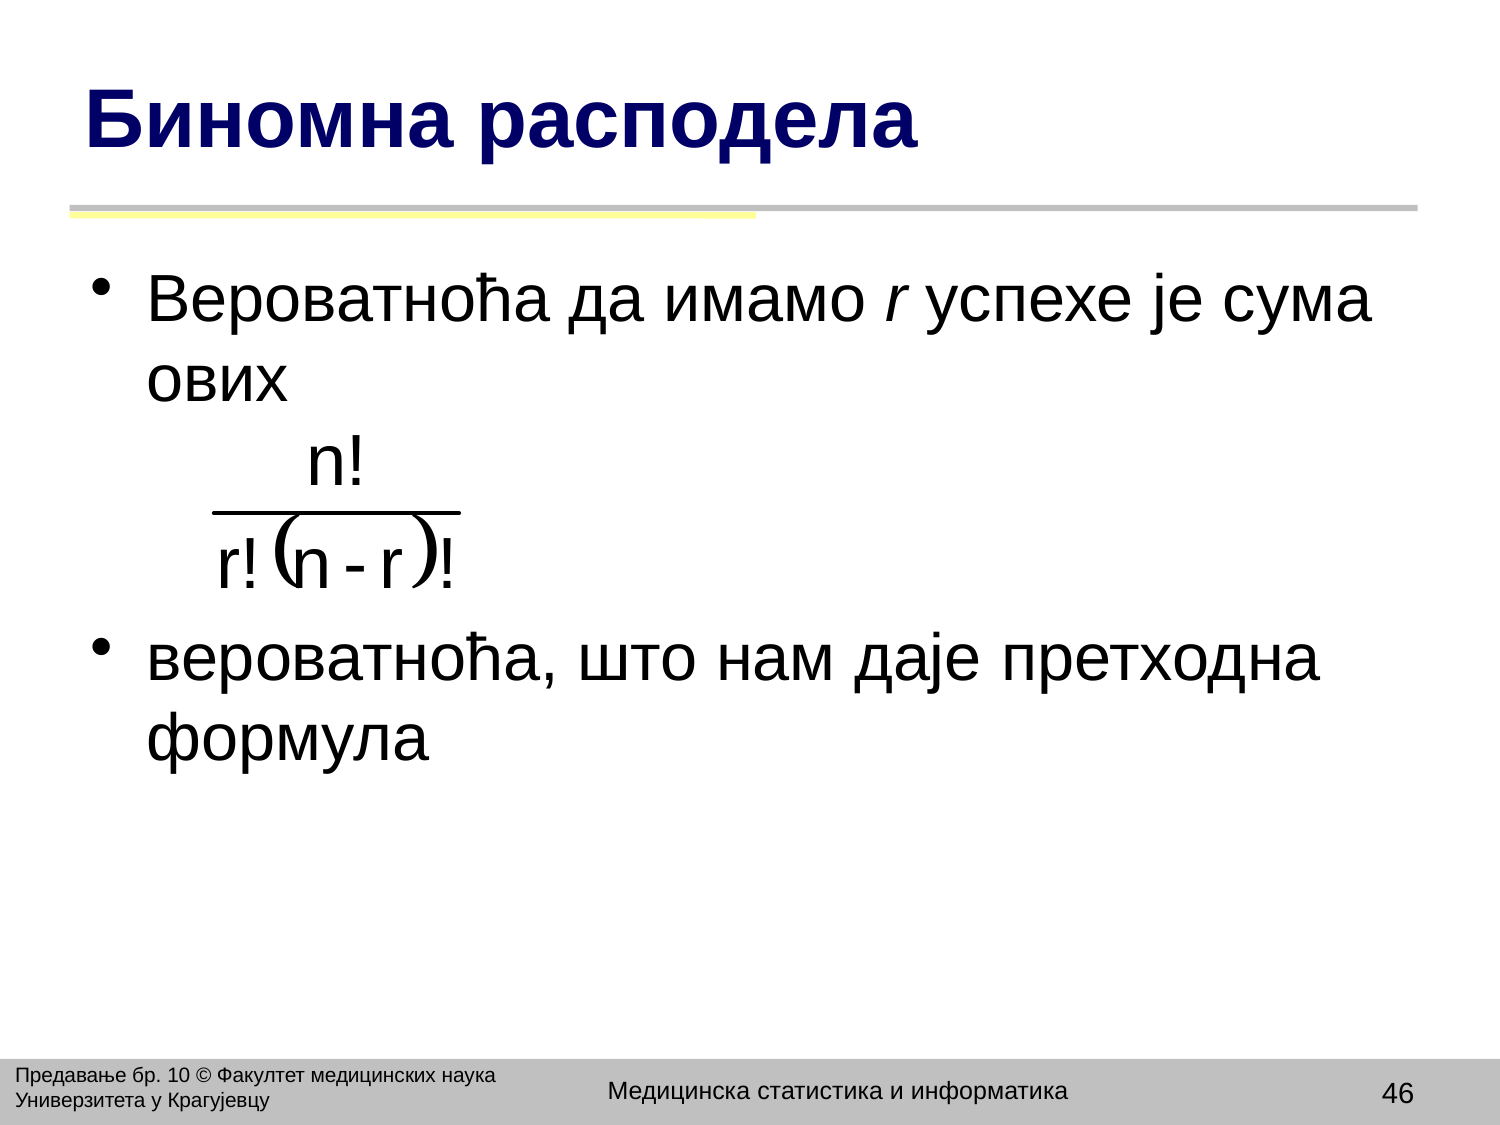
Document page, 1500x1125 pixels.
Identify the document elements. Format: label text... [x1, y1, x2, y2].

title Биномна расподела [69, 19, 1426, 208]
list Вероватноћа да имамо r успехе је сума ових вероватноћа, што нам даје претходна формула [74, 246, 1426, 1023]
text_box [198, 407, 475, 619]
slide_number Предавање бр. 10 © Факултет медицинских наука Универзитета у Крагујевцу [0, 1053, 626, 1108]
slide_number 46 [1175, 1066, 1430, 1125]
footer Медицинска статистика и информатика [512, 1066, 1165, 1125]
